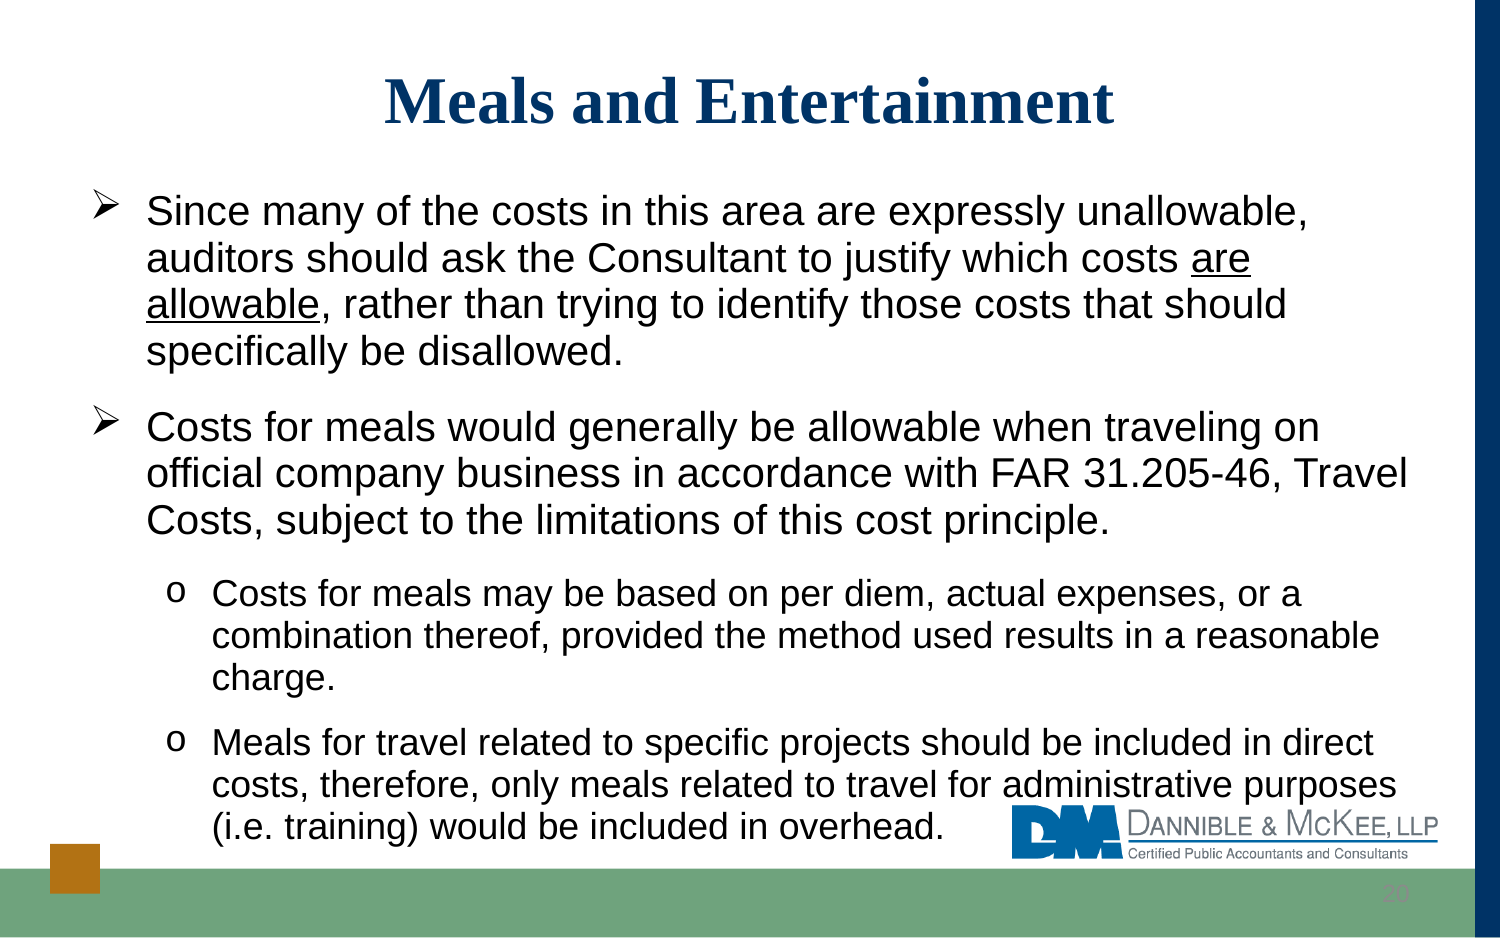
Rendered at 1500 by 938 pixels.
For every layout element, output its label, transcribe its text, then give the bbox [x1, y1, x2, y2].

title Meals and Entertainment [112, 56, 1388, 169]
list Since many of the costs in this area are expressly unallowable, auditors should ask the Consultant to justify which costs are allowable, rather than trying to identify those costs that should specifically be disallowed. Costs for meals would generally be allowable when traveling on official company business in accordance with FAR 31.205-46, Travel Costs, subject to the limitations of this cost principle. Costs for meals may be based on per diem, actual expenses, or a combination thereof, provided the method used results in a reasonable charge. Meals for travel related to specific projects should be included in direct costs, therefore, only meals related to travel for administrative purposes (i.e. training) would be included in overhead. [75, 181, 1425, 807]
picture [1012, 805, 1438, 859]
slide_number 20 [1074, 868, 1425, 919]
